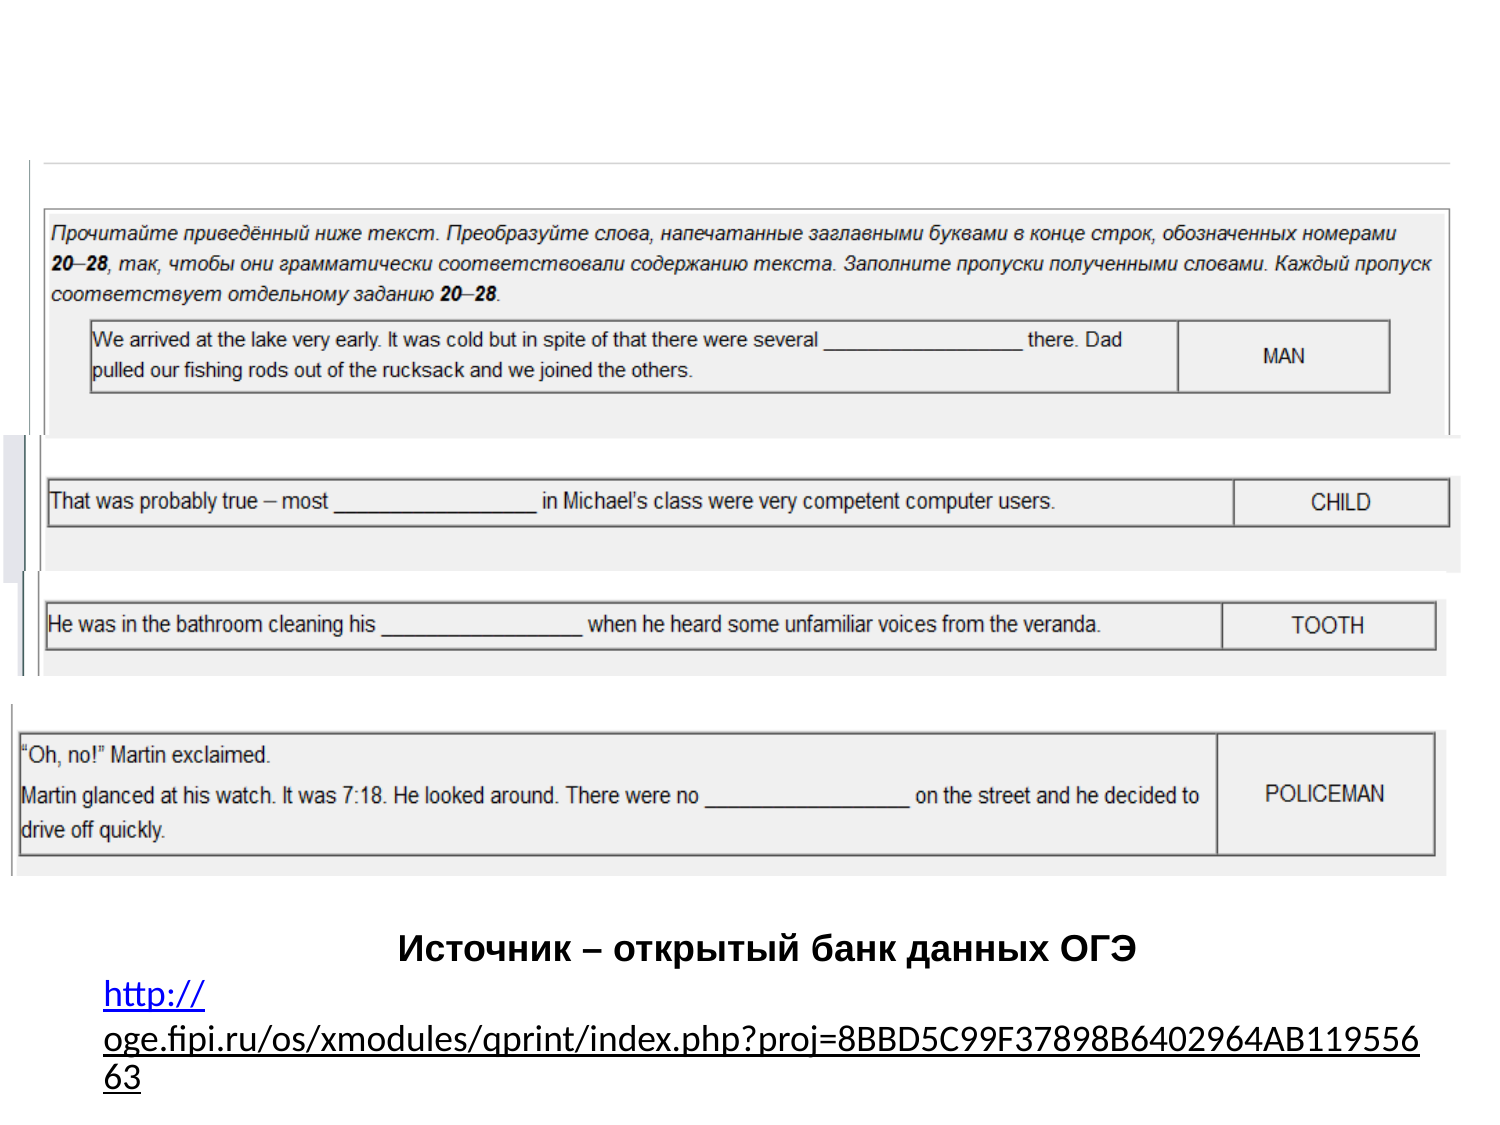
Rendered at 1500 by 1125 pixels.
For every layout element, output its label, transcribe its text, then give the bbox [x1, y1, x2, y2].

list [29, 160, 1462, 434]
picture [0, 703, 1447, 876]
text_box Источник – открытый банк данных ОГЭ http://oge.fipi.ru/os/xmodules/qprint/index.php?proj=8BBD5C99F37898B6402964AB11955663 [88, 916, 1447, 1112]
picture [3, 434, 1461, 676]
